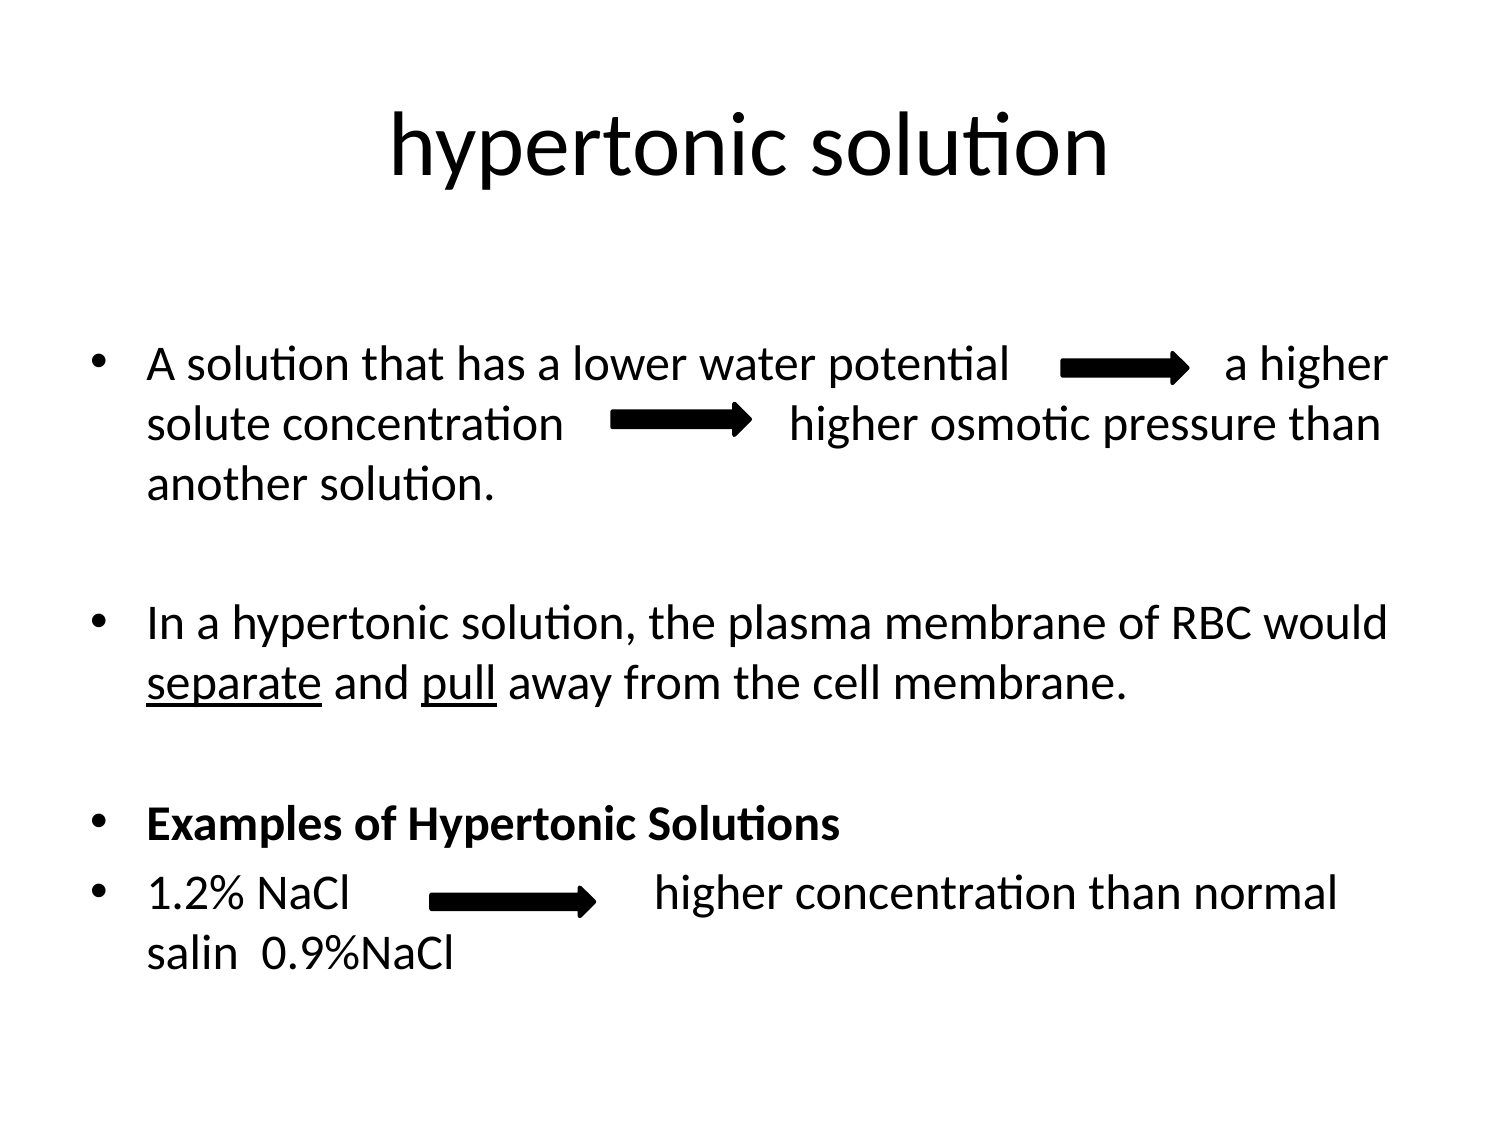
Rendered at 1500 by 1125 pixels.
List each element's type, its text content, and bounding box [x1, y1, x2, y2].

text_box [429, 885, 597, 919]
list A solution that has a lower water potential a higher solute concentration higher osmotic pressure than another solution. In a hypertonic solution, the plasma membrane of RBC would separate and pull away from the cell membrane. Examples of Hypertonic Solutions 1.2% NaCl higher concentration than normal salin 0.9%NaCl [75, 262, 1425, 1005]
title hypertonic solution [75, 45, 1425, 233]
text_box [610, 401, 753, 437]
text_box [1060, 350, 1190, 386]
